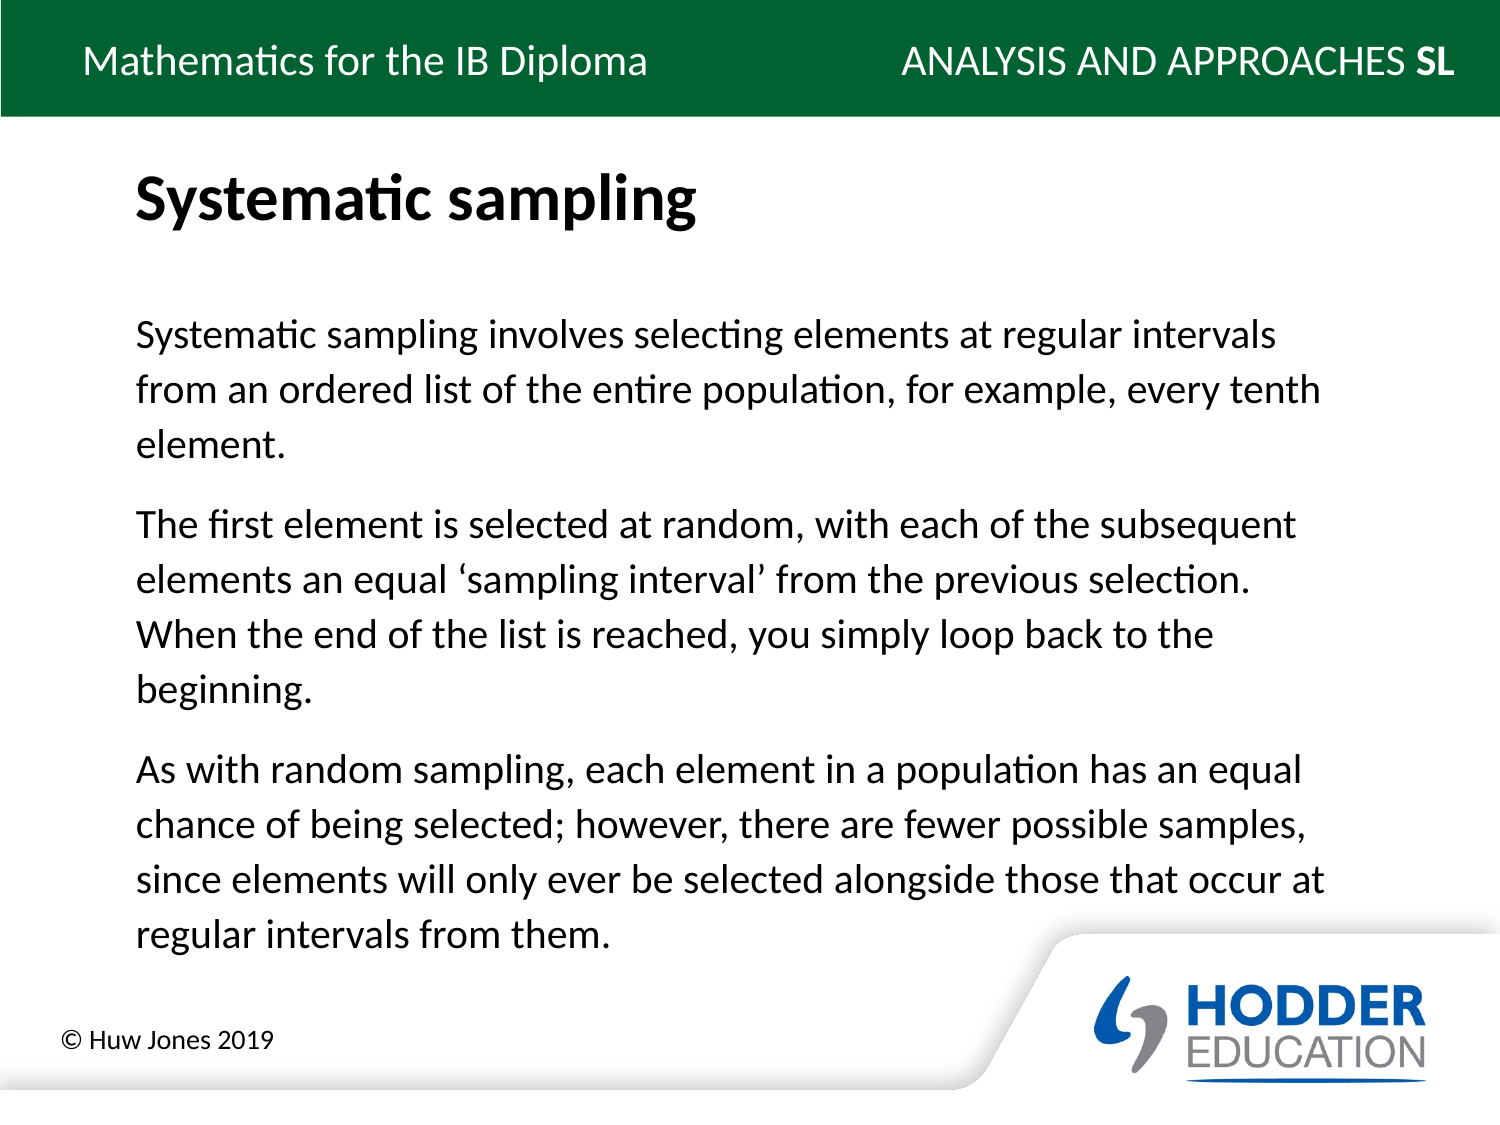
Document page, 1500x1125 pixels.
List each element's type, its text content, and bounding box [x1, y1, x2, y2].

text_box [0, 898, 1500, 1125]
text_box Systematic sampling involves selecting elements at regular intervals from an ordered list of the entire population, for example, every tenth element. The first element is selected at random, with each of the subsequent elements an equal ‘sampling interval’ from the previous selection. When the end of the list is reached, you simply loop back to the beginning. As with random sampling, each element in a population has an equal chance of being selected; however, there are fewer possible samples, since elements will only ever be selected alongside those that occur at regular intervals from them. [135, 302, 1329, 898]
text_box Mathematics for the IB Diploma ANALYSIS AND APPROACHES SL [0, 0, 1500, 118]
text_box Systematic sampling [135, 153, 1260, 234]
